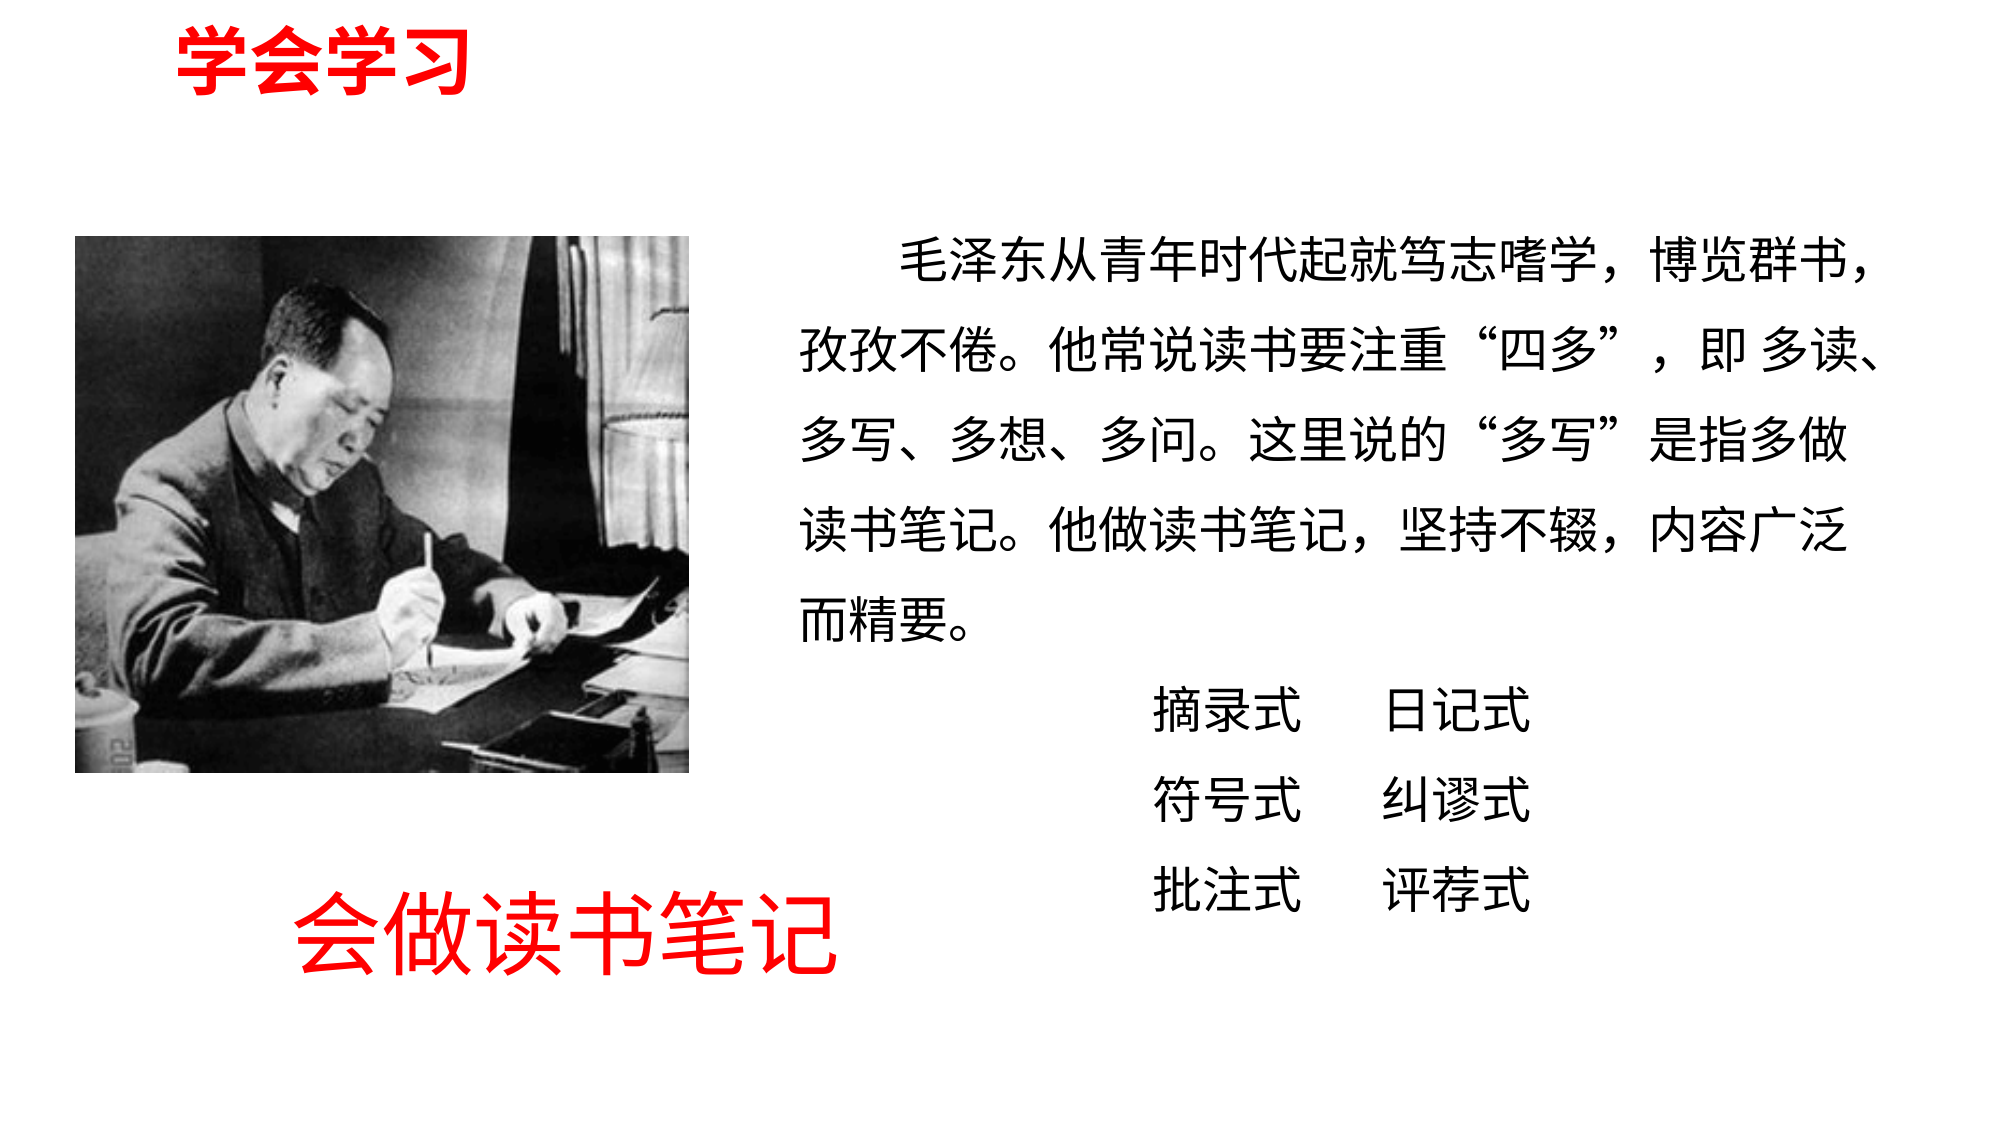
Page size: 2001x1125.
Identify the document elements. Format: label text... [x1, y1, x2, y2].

text_box 学会学习 [159, 6, 490, 112]
text_box 毛泽东从青年时代起就笃志嗜学，博览群书，孜孜不倦。他常说读书要注重“四多”，即 多读、多写、多想、多问。这里说的“多写”是指多做读书笔记。他做读书笔记，坚持不辍，内容广泛而精要。 摘录式 日记式 符号式 纠谬式 批注式 评荐式 [762, 181, 1922, 937]
text_box 会做读书笔记 [275, 869, 967, 995]
picture [75, 236, 689, 774]
